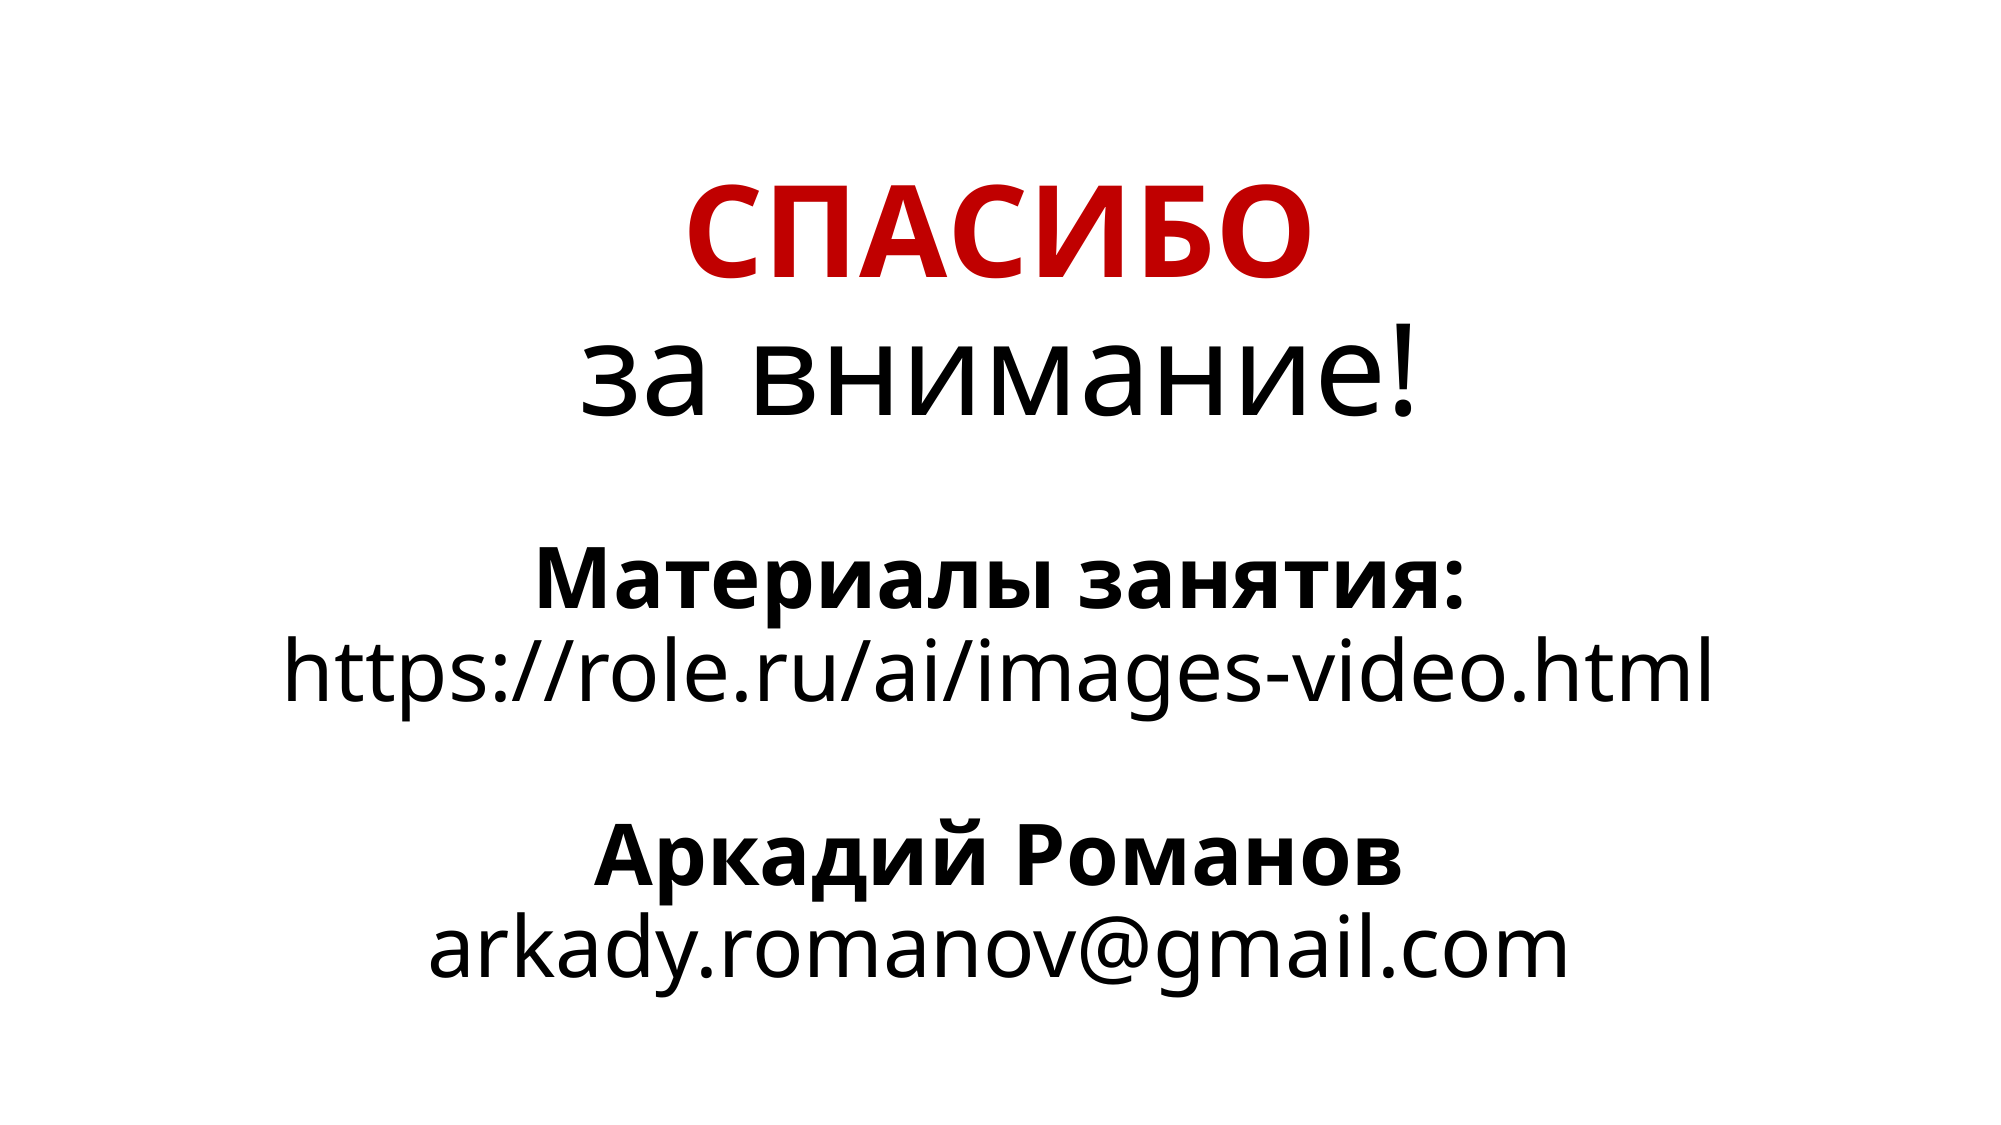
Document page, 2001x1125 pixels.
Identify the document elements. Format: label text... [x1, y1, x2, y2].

title СПАСИБО за внимание! Материалы занятия: https://role.ru/ai/images-video.html Аркадий Романов arkady.romanov@gmail.com [137, 157, 1863, 1006]
